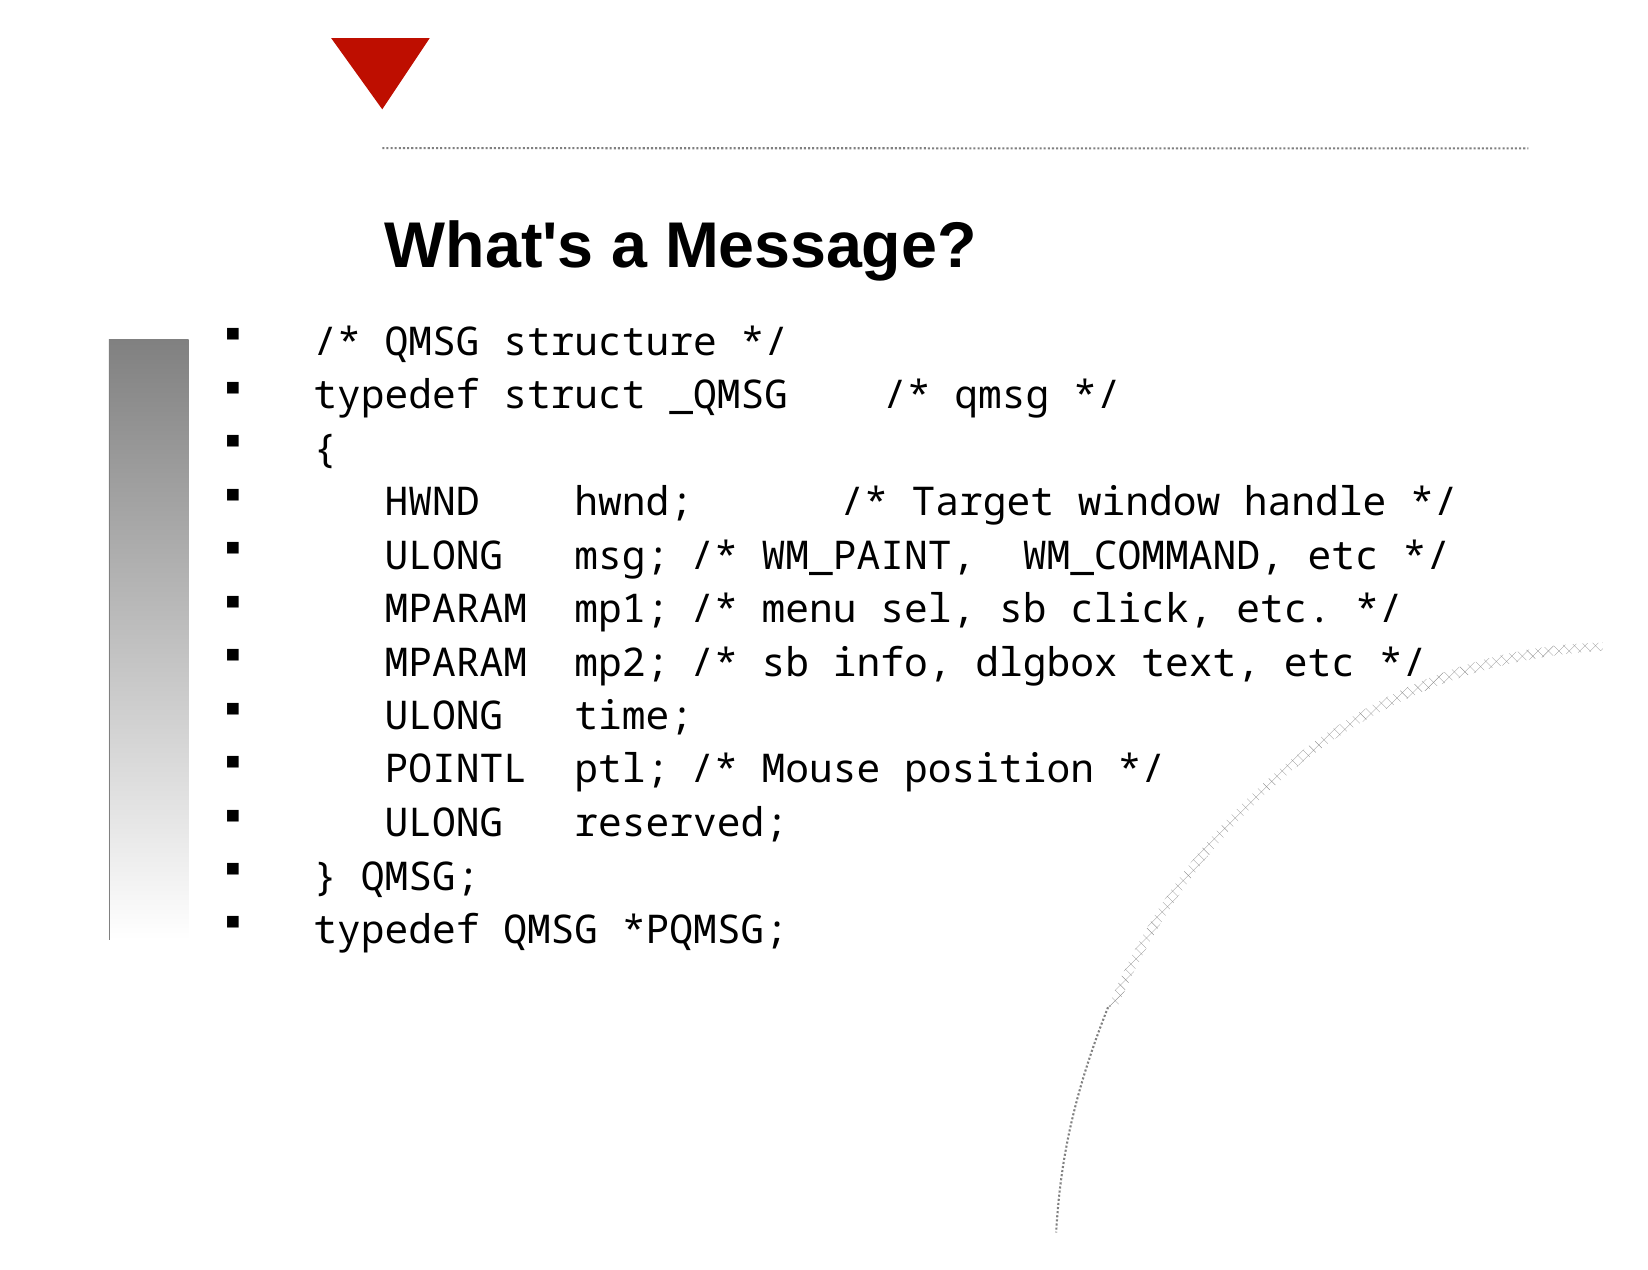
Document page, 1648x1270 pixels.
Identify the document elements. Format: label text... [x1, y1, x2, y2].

text_box /* QMSG structure */ typedef struct _QMSG /* qmsg */ { HWND hwnd; /* Target window handle */ ULONG msg; /* WM_PAINT, WM_COMMAND, etc */ MPARAM mp1; /* menu sel, sb click, etc. */ MPARAM mp2; /* sb info, dlgbox text, etc */ ULONG time; POINTL ptl; /* Mouse position */ ULONG reserved; } QMSG; typedef QMSG *PQMSG; [223, 315, 1532, 952]
text_box What's a Message? [384, 202, 1538, 281]
